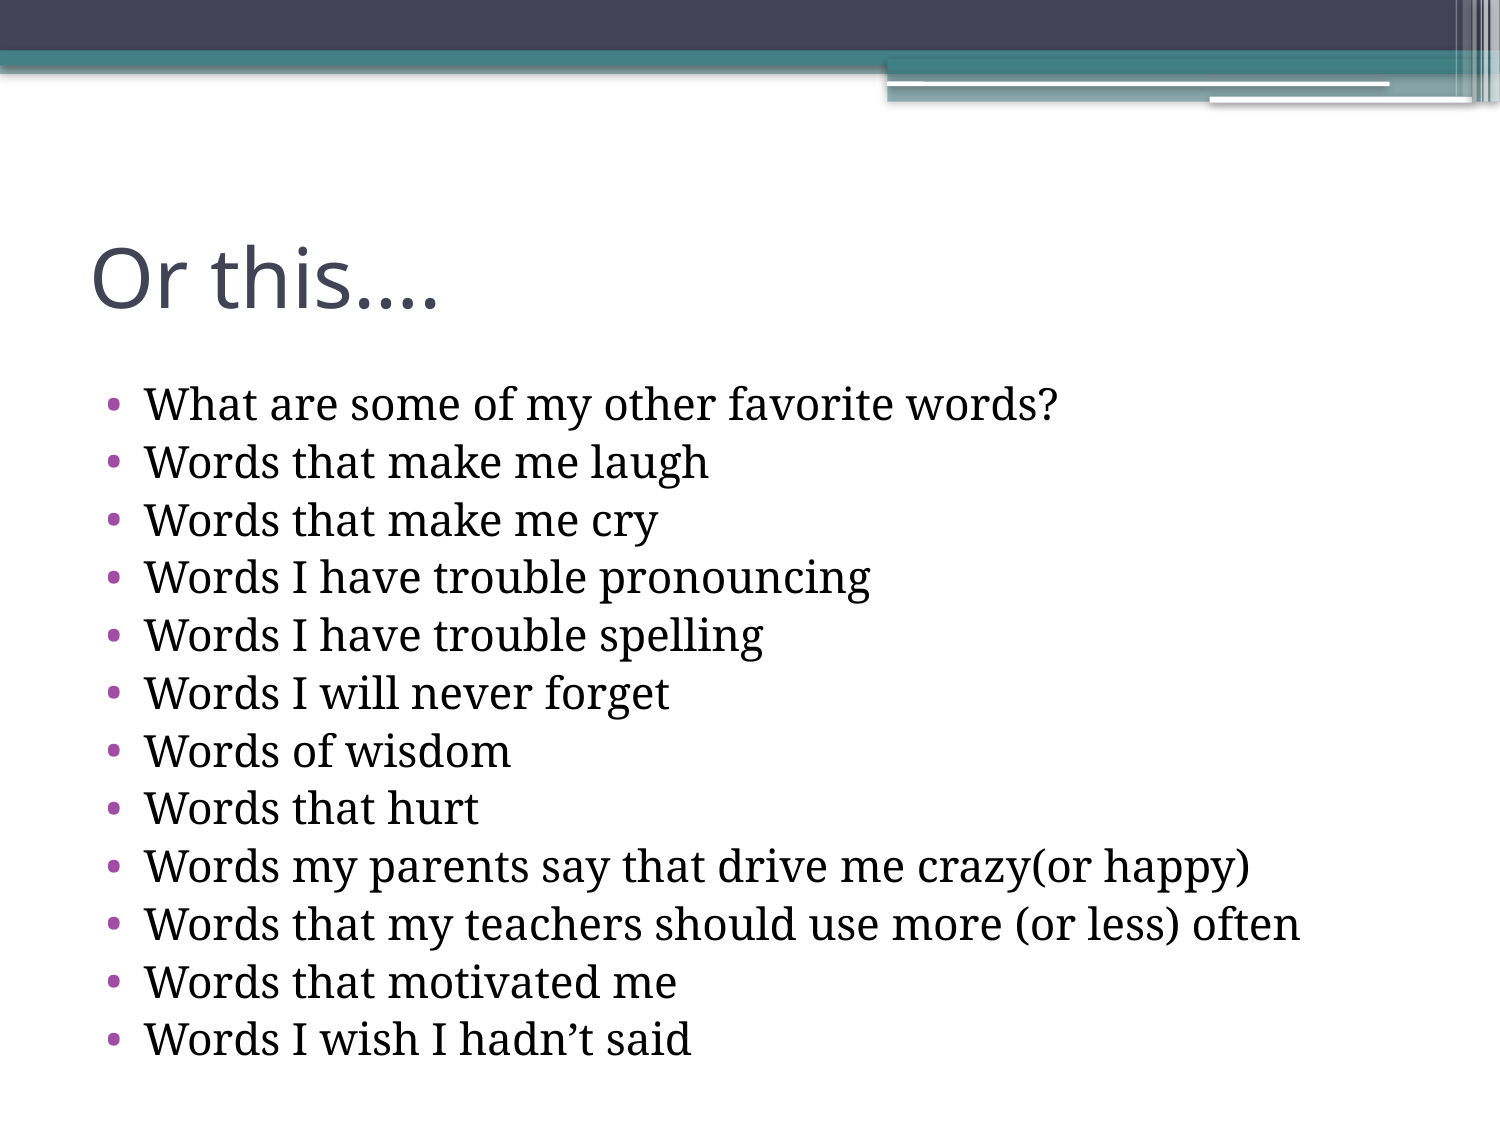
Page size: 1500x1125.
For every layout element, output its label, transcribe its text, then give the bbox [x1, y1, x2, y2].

list What are some of my other favorite words? Words that make me laugh Words that make me cry Words I have trouble pronouncing Words I have trouble spelling Words I will never forget Words of wisdom Words that hurt Words my parents say that drive me crazy(or happy) Words that my teachers should use more (or less) often Words that motivated me Words I wish I hadn’t said [75, 368, 1425, 1079]
title Or this…. [75, 187, 1425, 363]
